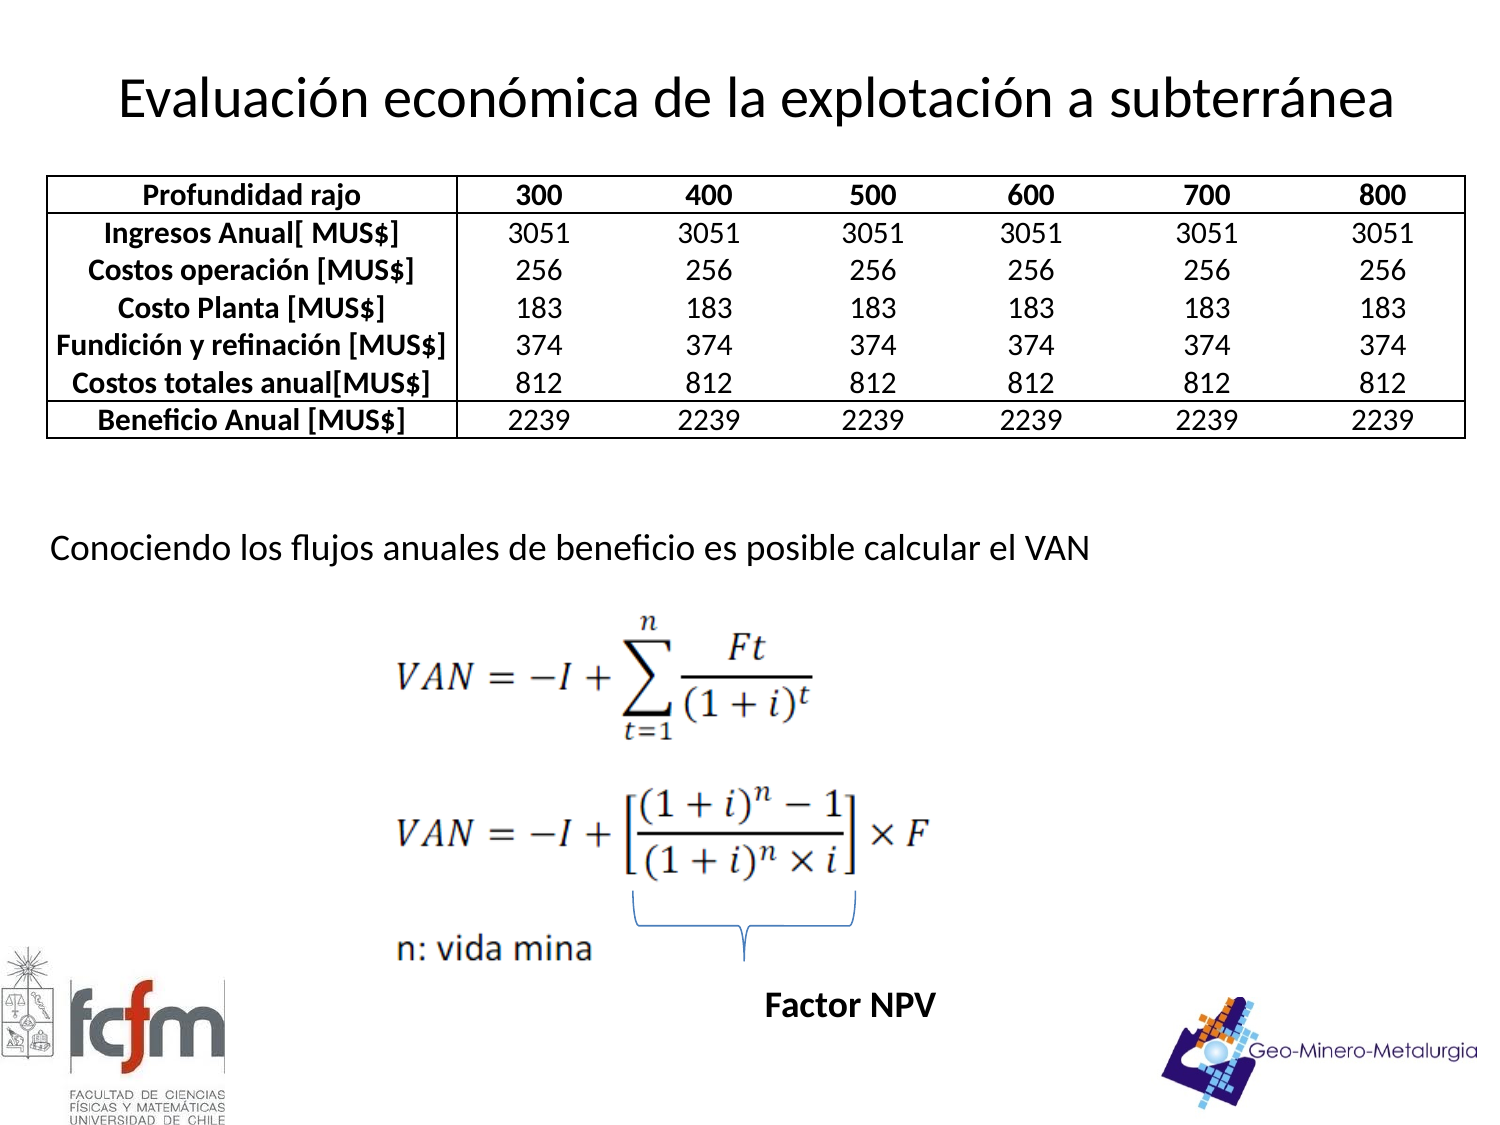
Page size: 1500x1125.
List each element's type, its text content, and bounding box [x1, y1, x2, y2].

table_cell 2239 [458, 402, 621, 437]
table_cell 374 [621, 326, 797, 363]
table_cell 374 [1113, 326, 1301, 363]
picture [0, 945, 225, 1125]
table_cell 812 [949, 363, 1113, 400]
table_cell 2239 [1301, 402, 1464, 437]
table_cell 3051 [1301, 214, 1464, 251]
table_cell Beneficio Anual [MUS$] [48, 402, 456, 437]
table_cell 256 [458, 251, 621, 288]
table_cell 3051 [1113, 214, 1301, 251]
table_cell Fundición y refinación [MUS$] [48, 326, 456, 363]
table_cell 183 [949, 288, 1113, 326]
table_cell 3051 [458, 214, 621, 251]
table_cell 256 [949, 251, 1113, 288]
picture [1151, 997, 1477, 1125]
table_cell 183 [797, 288, 949, 326]
table_cell 2239 [797, 402, 949, 437]
table_cell 374 [949, 326, 1113, 363]
table_cell 183 [1301, 288, 1464, 326]
table_cell 812 [1301, 363, 1464, 400]
table_cell 3051 [797, 214, 949, 251]
table_cell 812 [1113, 363, 1301, 400]
table_cell 183 [1113, 288, 1301, 326]
table_cell 374 [1301, 326, 1464, 363]
table_header 300 [458, 177, 621, 212]
table_cell 3051 [949, 214, 1113, 251]
table_cell Ingresos Anual[ MUS$] [48, 214, 456, 251]
table_cell 812 [458, 363, 621, 400]
text_box Evaluación económica de la explotación a subterránea [81, 0, 1432, 175]
table_header 800 [1301, 177, 1464, 212]
table_cell 3051 [621, 214, 797, 251]
table_cell 374 [458, 326, 621, 363]
table_cell Costos operación [MUS$] [48, 251, 456, 288]
table_cell 812 [621, 363, 797, 400]
table_cell 2239 [949, 402, 1113, 437]
table_cell 256 [621, 251, 797, 288]
table_cell 183 [621, 288, 797, 326]
table_cell 256 [1113, 251, 1301, 288]
table_header 500 [797, 177, 949, 212]
table_cell 2239 [621, 402, 797, 437]
table_header 700 [1113, 177, 1301, 212]
text_box Conociendo los flujos anuales de beneficio es posible calcular el VAN [35, 515, 1442, 576]
table_cell 374 [797, 326, 949, 363]
table_cell 2239 [1113, 402, 1301, 437]
table_header 400 [621, 177, 797, 212]
table_cell Costo Planta [MUS$] [48, 288, 456, 326]
table_cell 256 [797, 251, 949, 288]
table_header Profundidad rajo [48, 177, 456, 212]
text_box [351, 597, 1091, 1067]
table_cell 812 [797, 363, 949, 400]
table_cell 256 [1301, 251, 1464, 288]
table_cell Costos totales anual[MUS$] [48, 363, 456, 400]
table_header 600 [949, 177, 1113, 212]
table_cell 183 [458, 288, 621, 326]
